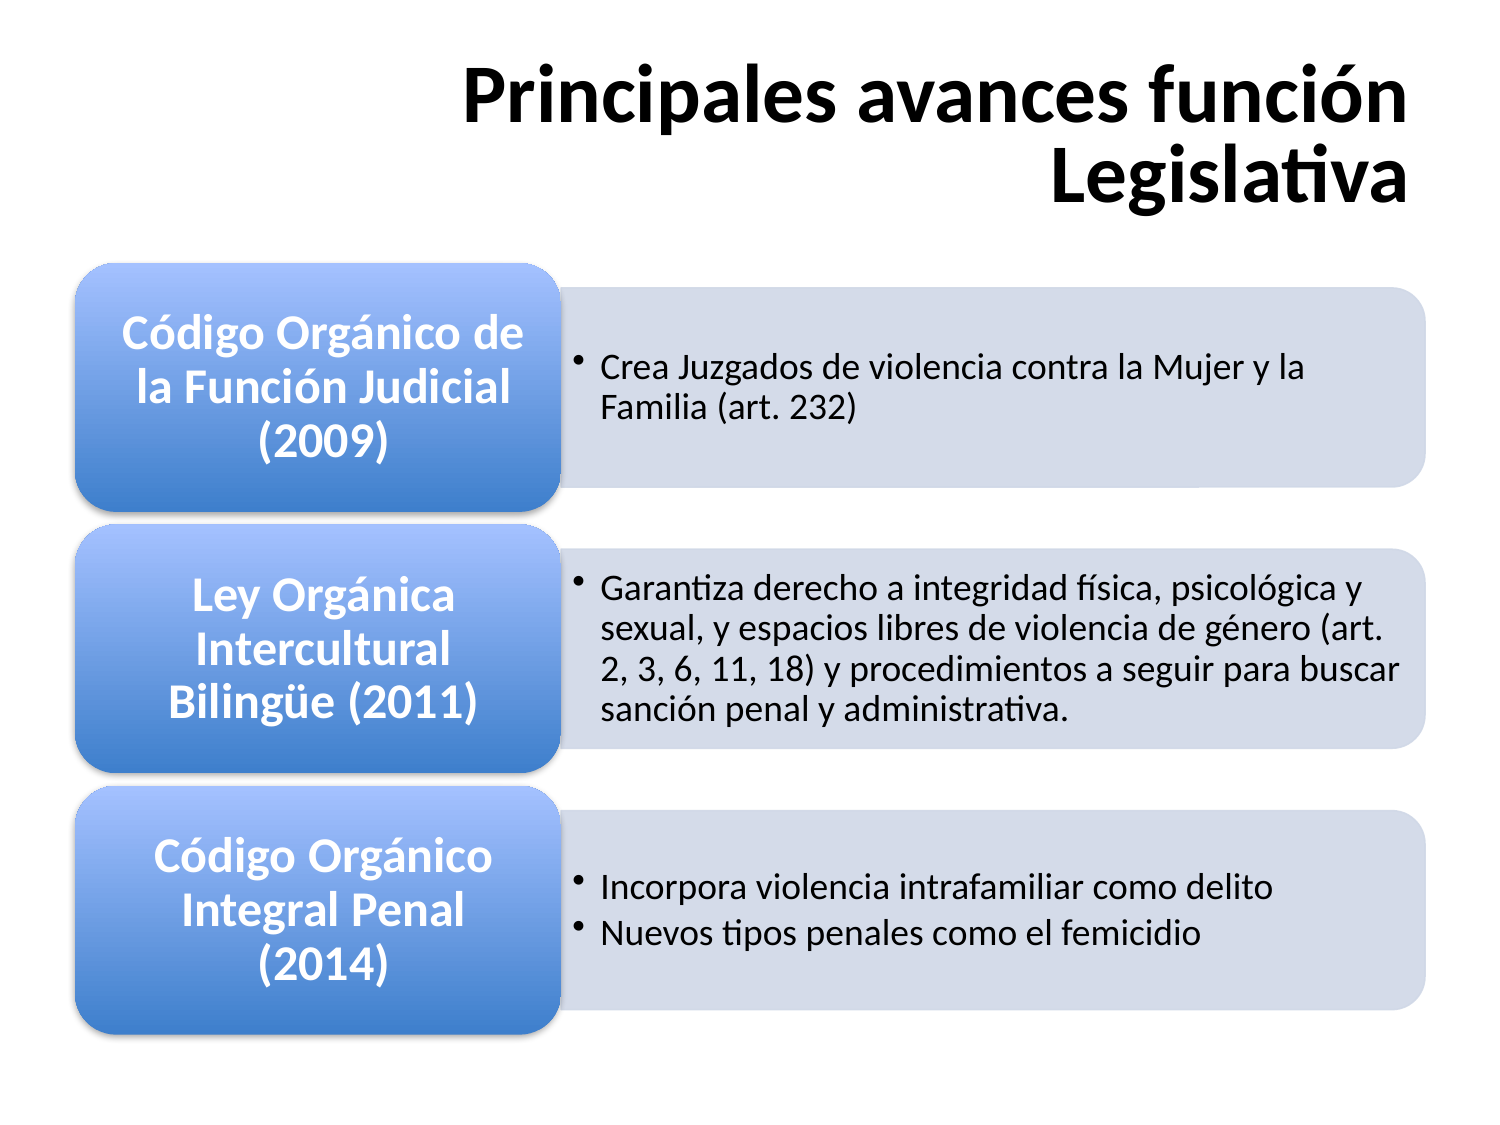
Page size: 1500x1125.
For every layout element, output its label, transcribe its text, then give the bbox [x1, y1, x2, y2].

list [74, 262, 1426, 1036]
title Principales avances función Legislativa [75, 45, 1425, 233]
